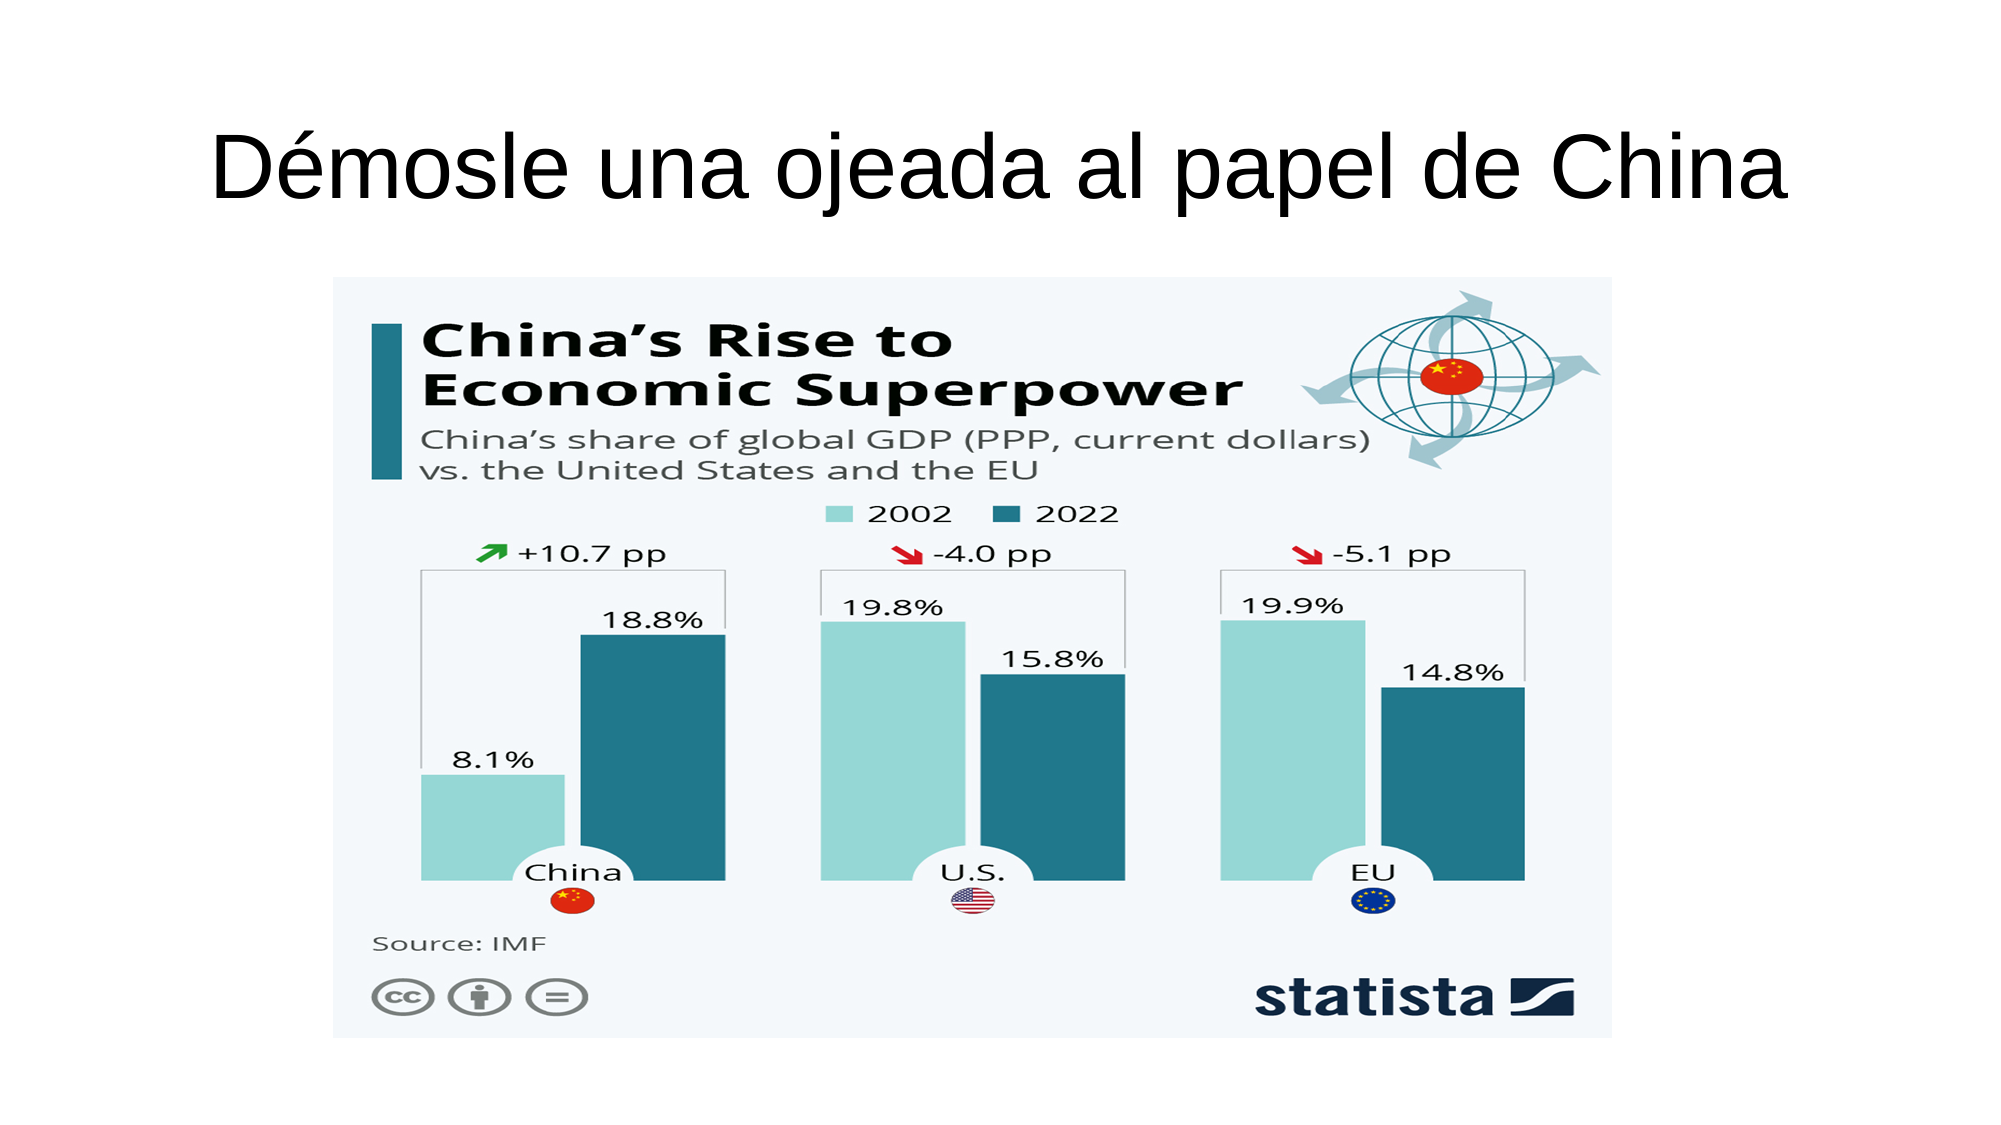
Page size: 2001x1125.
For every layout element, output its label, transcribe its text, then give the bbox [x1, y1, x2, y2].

picture [333, 277, 1612, 1038]
title Démosle una ojeada al papel de China [137, 59, 1863, 278]
